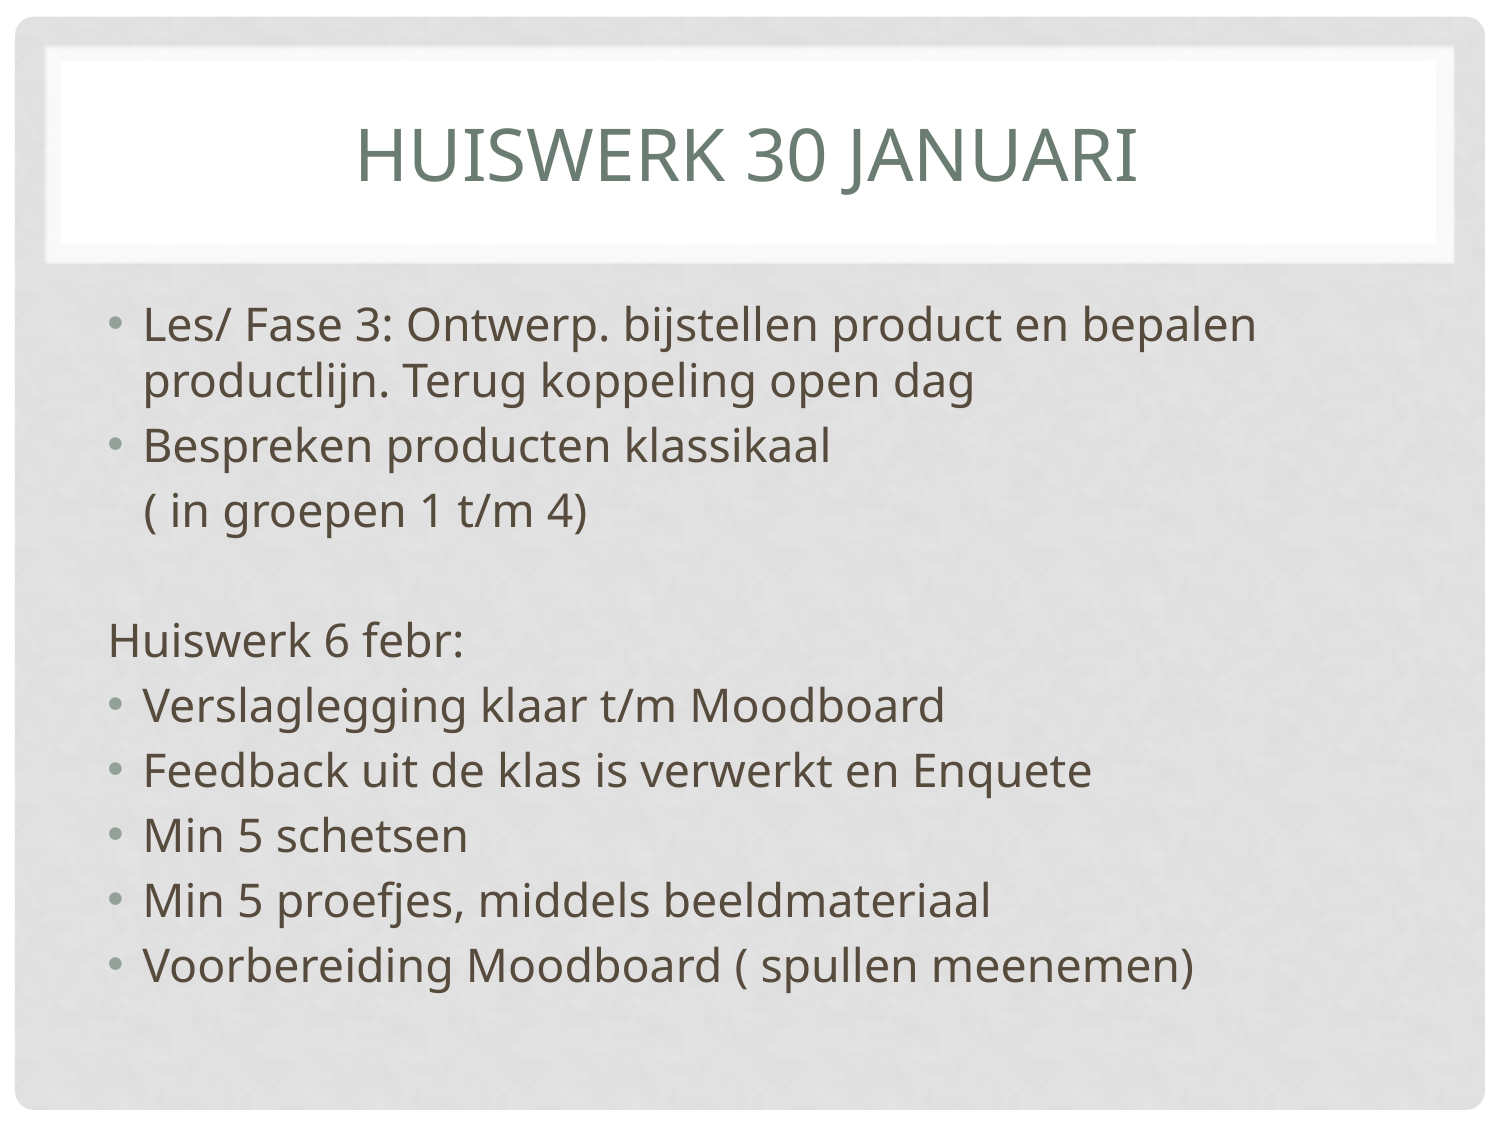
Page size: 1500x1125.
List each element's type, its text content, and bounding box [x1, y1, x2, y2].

list Les/ Fase 3: Ontwerp. bijstellen product en bepalen productlijn. Terug koppeling open dag Bespreken producten klassikaal ( in groepen 1 t/m 4) Huiswerk 6 febr: Verslaglegging klaar t/m Moodboard Feedback uit de klas is verwerkt en Enquete Min 5 schetsen Min 5 proefjes, middels beeldmateriaal Voorbereiding Moodboard ( spullen meenemen) [75, 287, 1425, 1005]
title Huiswerk 30 januari [69, 66, 1425, 238]
